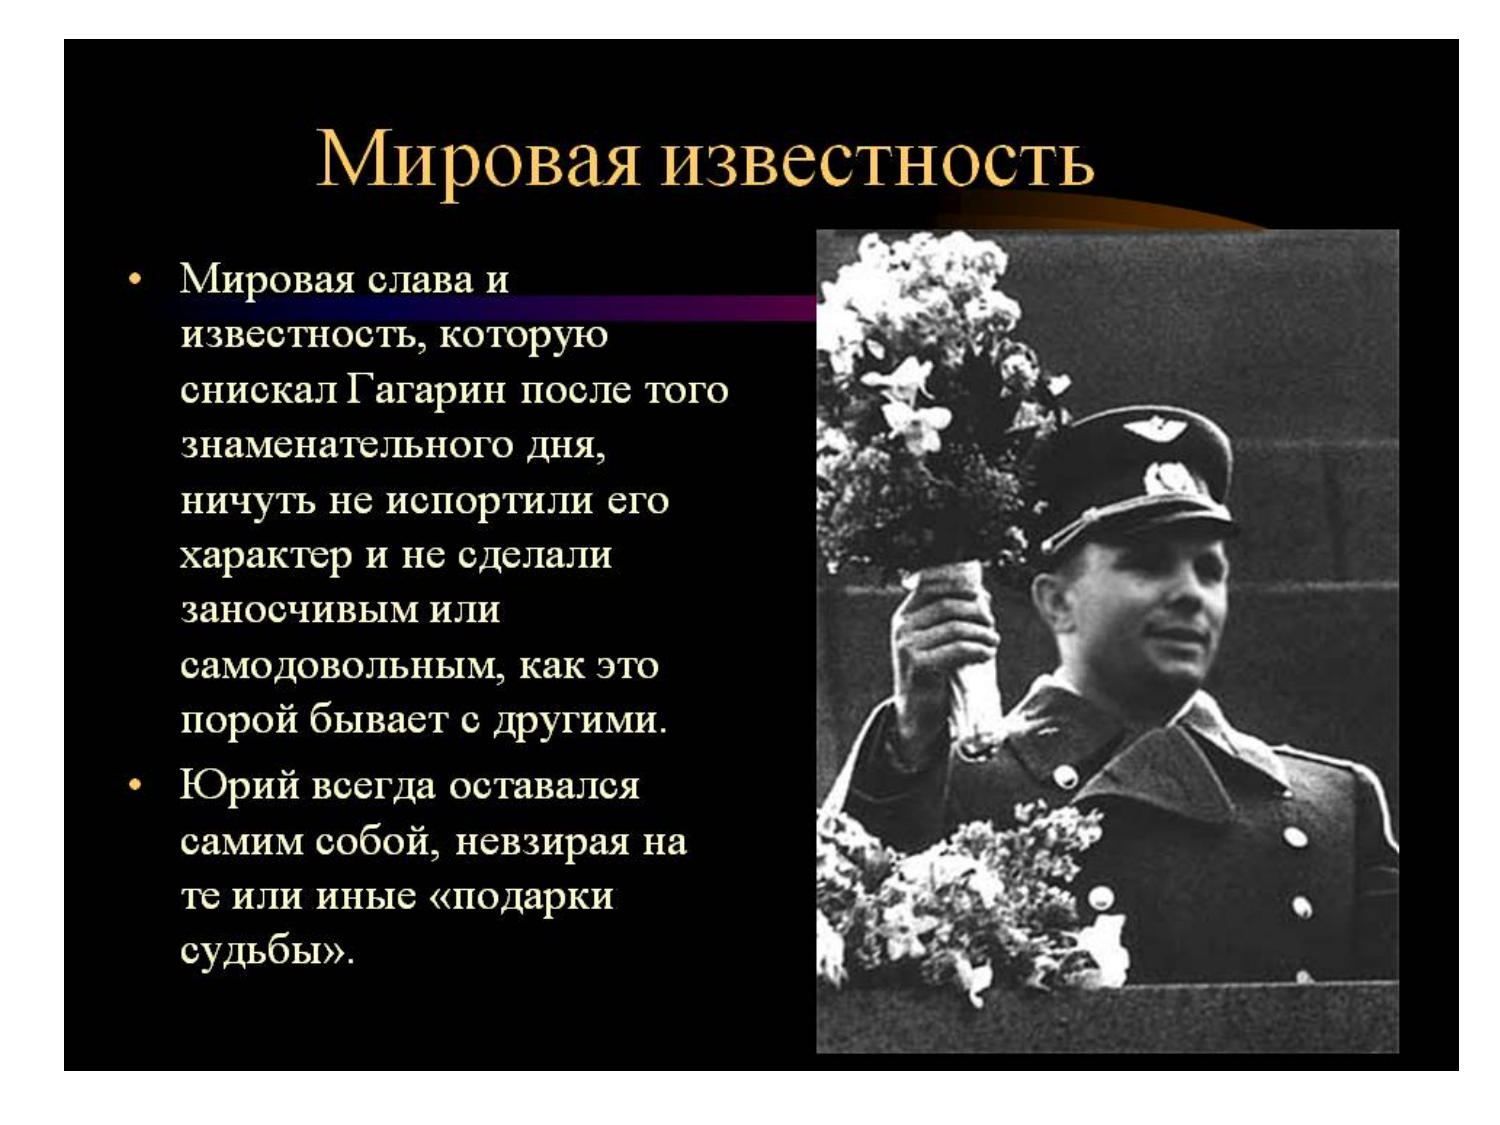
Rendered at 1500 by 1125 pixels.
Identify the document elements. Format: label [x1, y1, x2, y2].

picture [64, 39, 1459, 1071]
